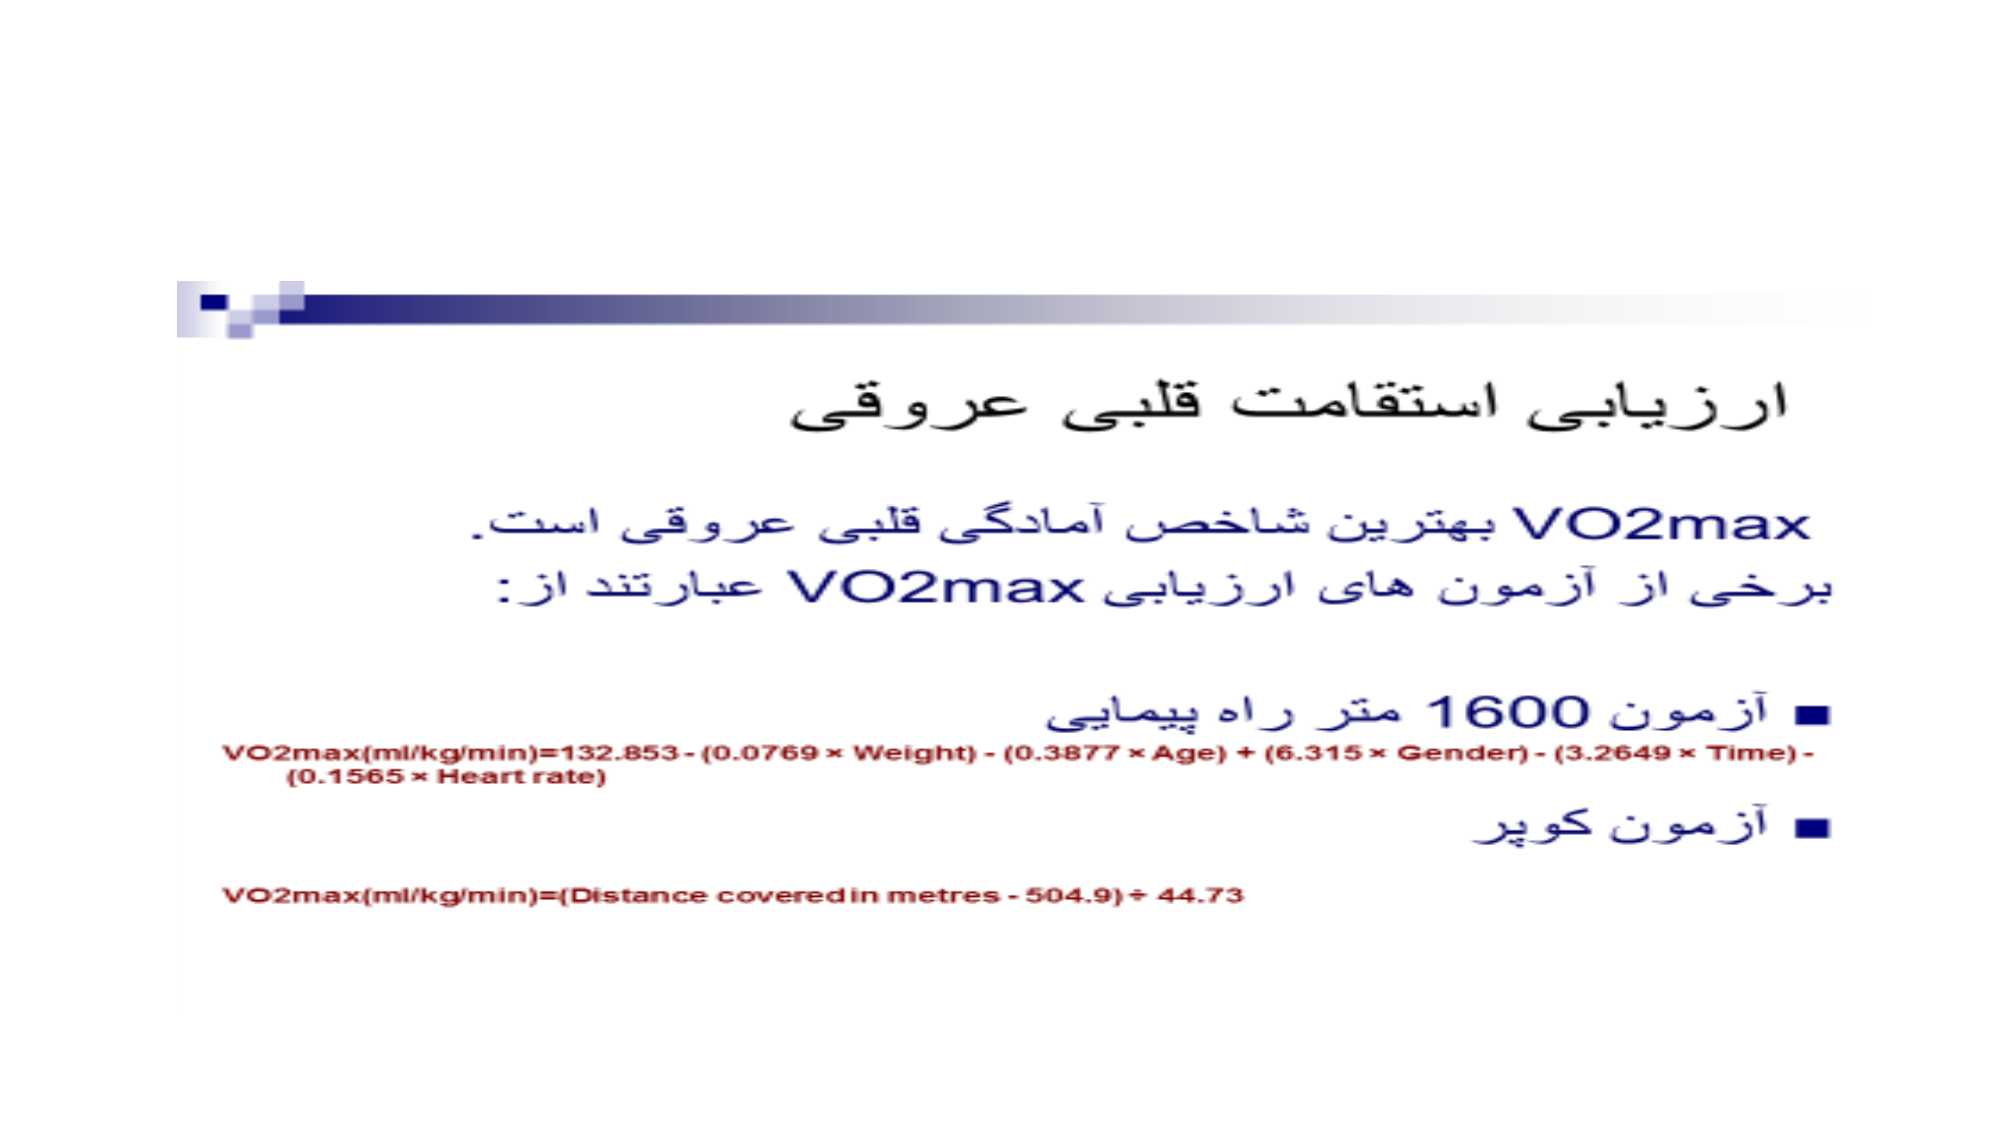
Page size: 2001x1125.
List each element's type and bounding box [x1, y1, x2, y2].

picture [177, 281, 1893, 1014]
